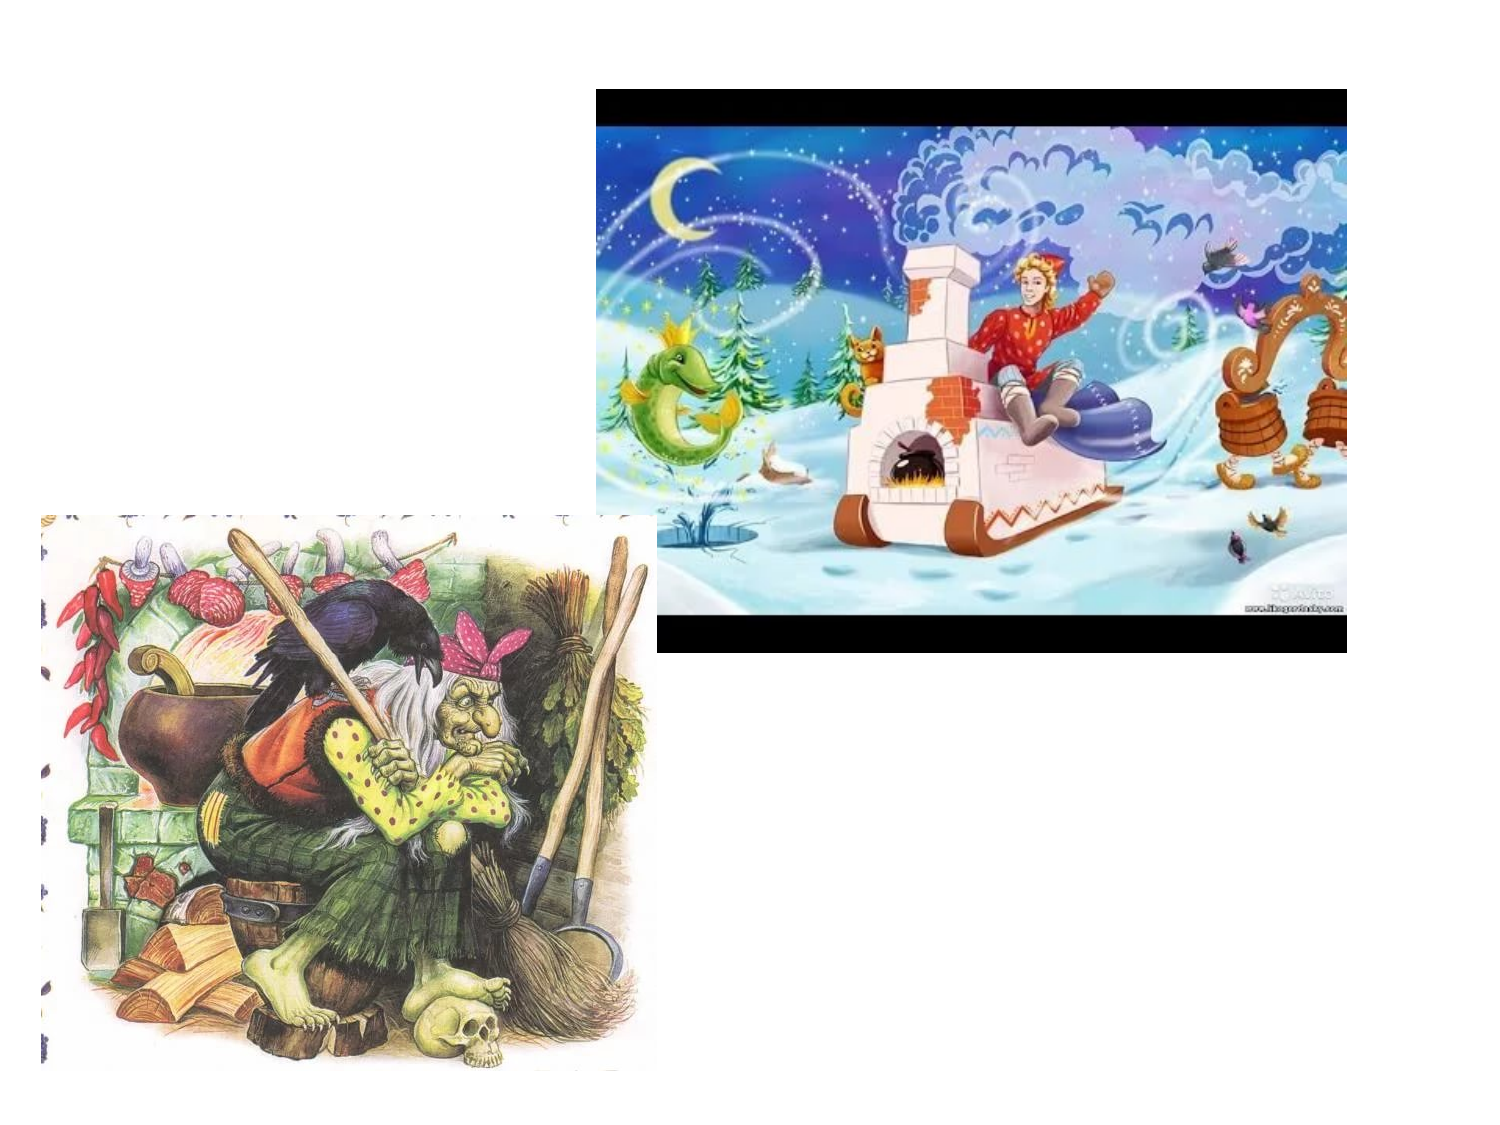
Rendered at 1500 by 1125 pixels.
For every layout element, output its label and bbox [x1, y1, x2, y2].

picture [41, 89, 1347, 1072]
